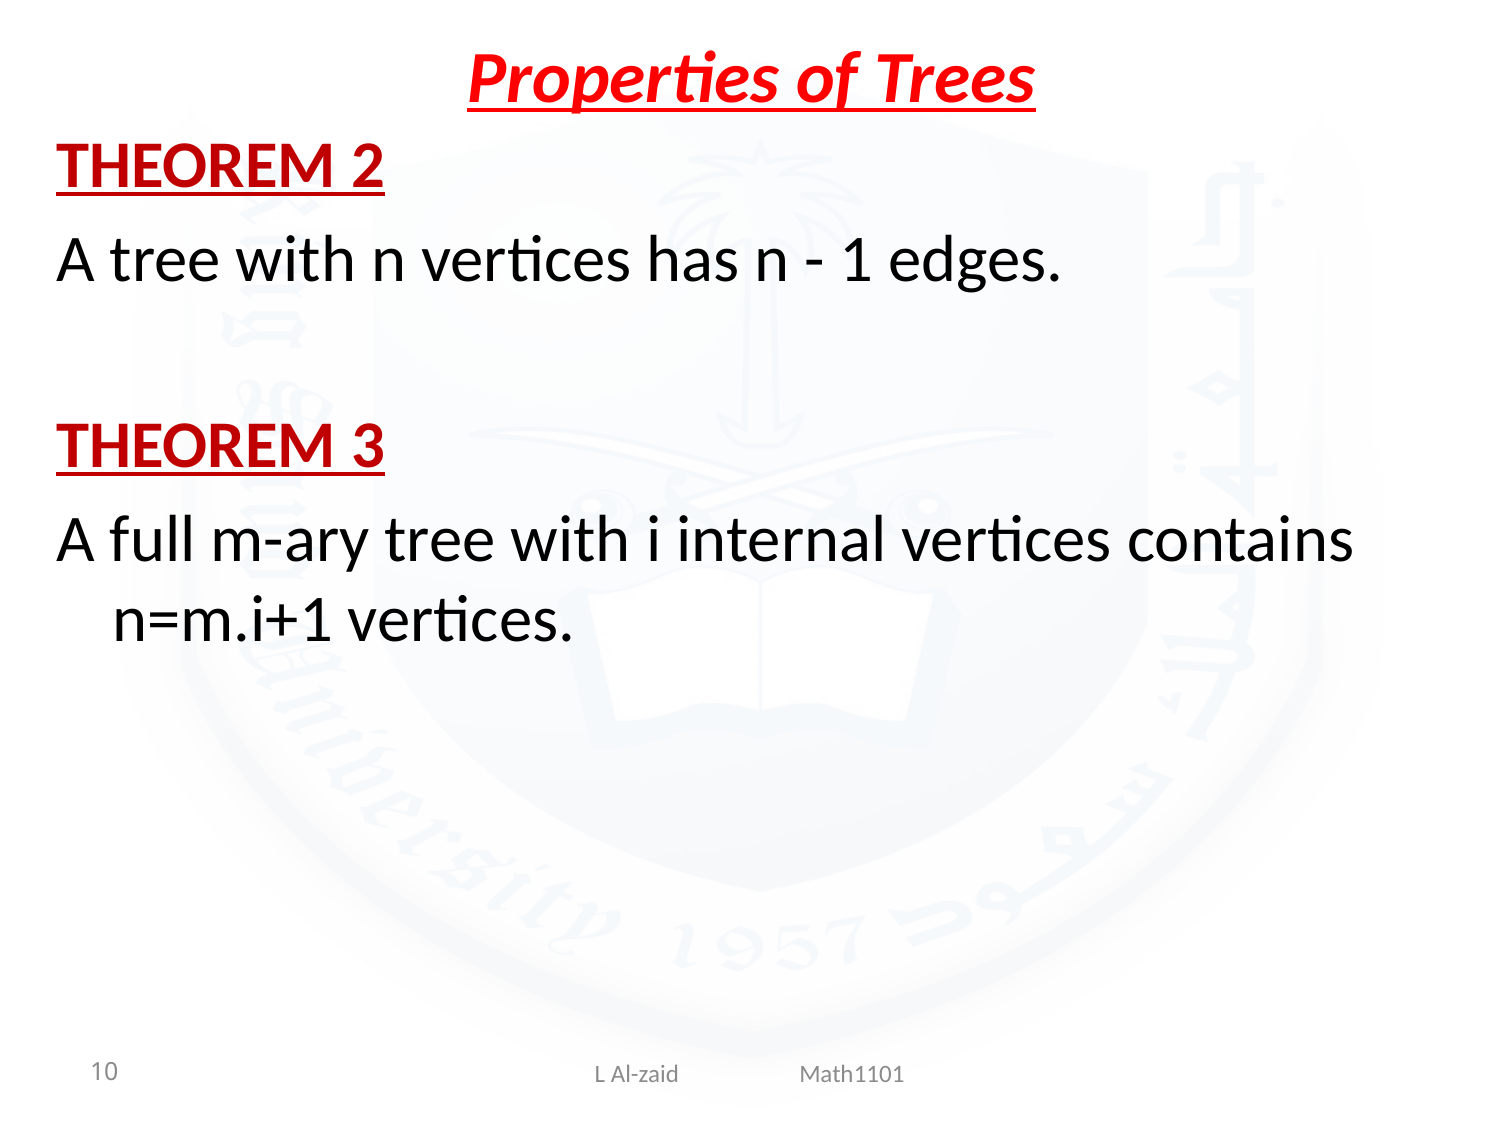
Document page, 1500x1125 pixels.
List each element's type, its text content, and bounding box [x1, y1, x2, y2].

footer L Al-zaid Math1101 [512, 1042, 988, 1103]
slide_number 10 [75, 1042, 425, 1103]
title Properties of Trees [76, 21, 1427, 113]
list THEOREM 2 A tree with n vertices has n - 1 edges. THEOREM 3 A full m-ary tree with i internal vertices contains n=m.i+1 vertices. [41, 113, 1459, 1083]
